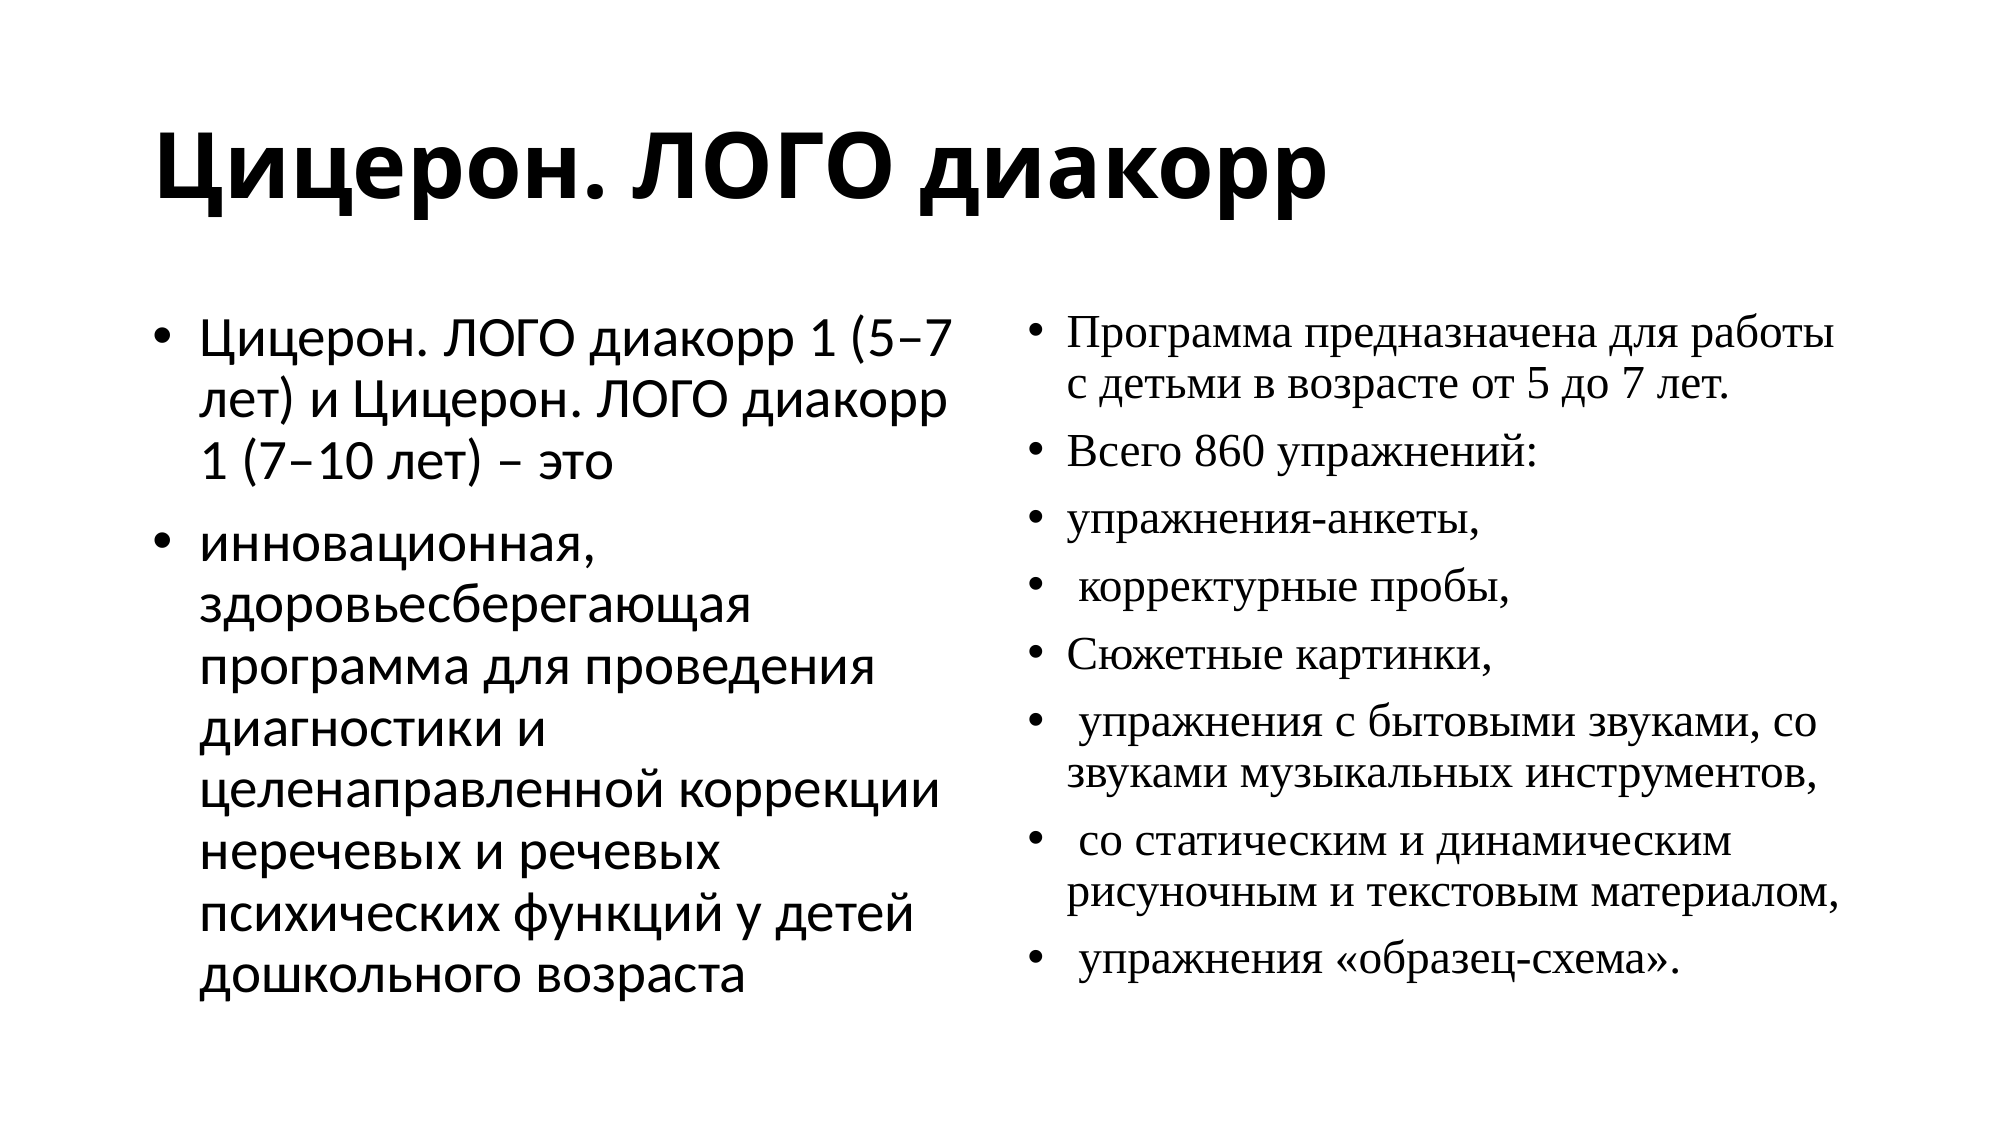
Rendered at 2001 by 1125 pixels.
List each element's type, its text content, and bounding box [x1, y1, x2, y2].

list Цицерон. ЛОГО диакорр 1 (5–7 лет) и Цицерон. ЛОГО диакорр 1 (7–10 лет) – это инновационная, здоровьесберегающая программа для проведения диагностики и целенаправленной коррекции неречевых и речевых психических функций у детей дошкольного возраста [137, 299, 988, 1014]
title Цицерон. ЛОГО диакорр [137, 59, 1863, 278]
list Программа предназначена для работы с детьми в возрасте от 5 до 7 лет. Всего 860 упражнений: упражнения-анкеты, корректурные пробы, Сюжетные картинки, упражнения с бытовыми звуками, со звуками музыкальных инструментов, со статическим и динамическим рисуночным и текстовым материалом, упражнения «образец-схема». [1012, 299, 1863, 1014]
